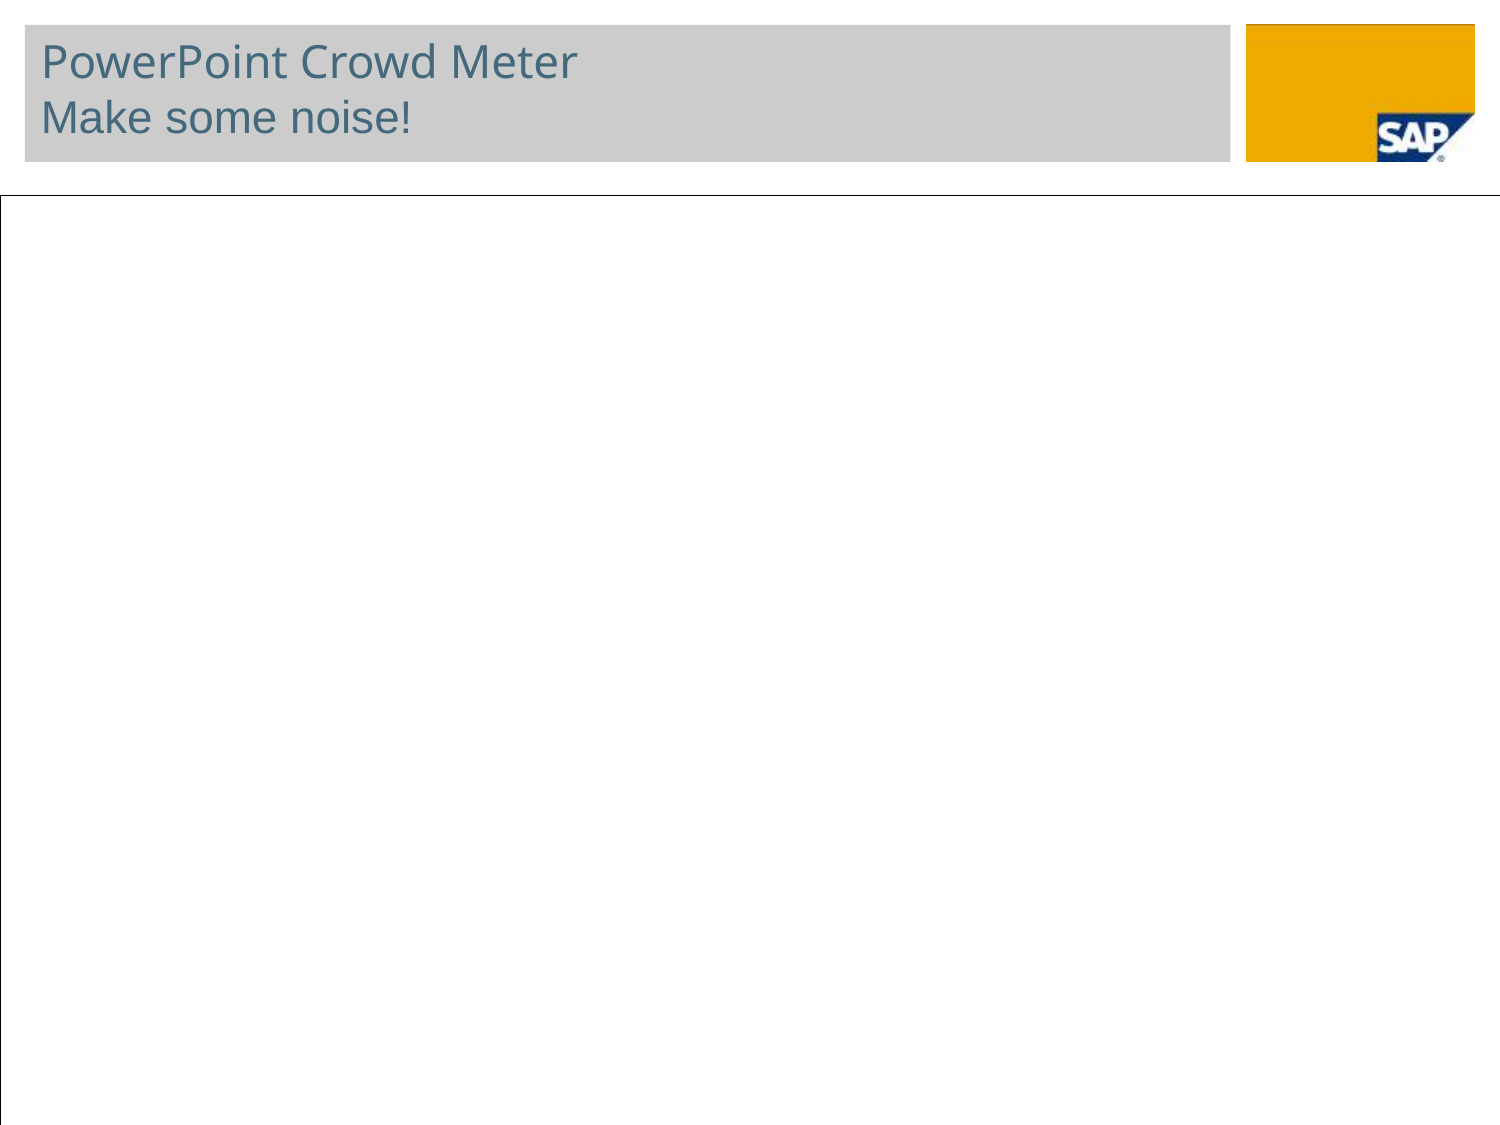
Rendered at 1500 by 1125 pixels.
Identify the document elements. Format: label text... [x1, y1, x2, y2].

picture [1, 196, 1500, 1125]
picture [1246, 24, 1475, 162]
title PowerPoint Crowd Meter Make some noise! [40, 33, 1218, 151]
